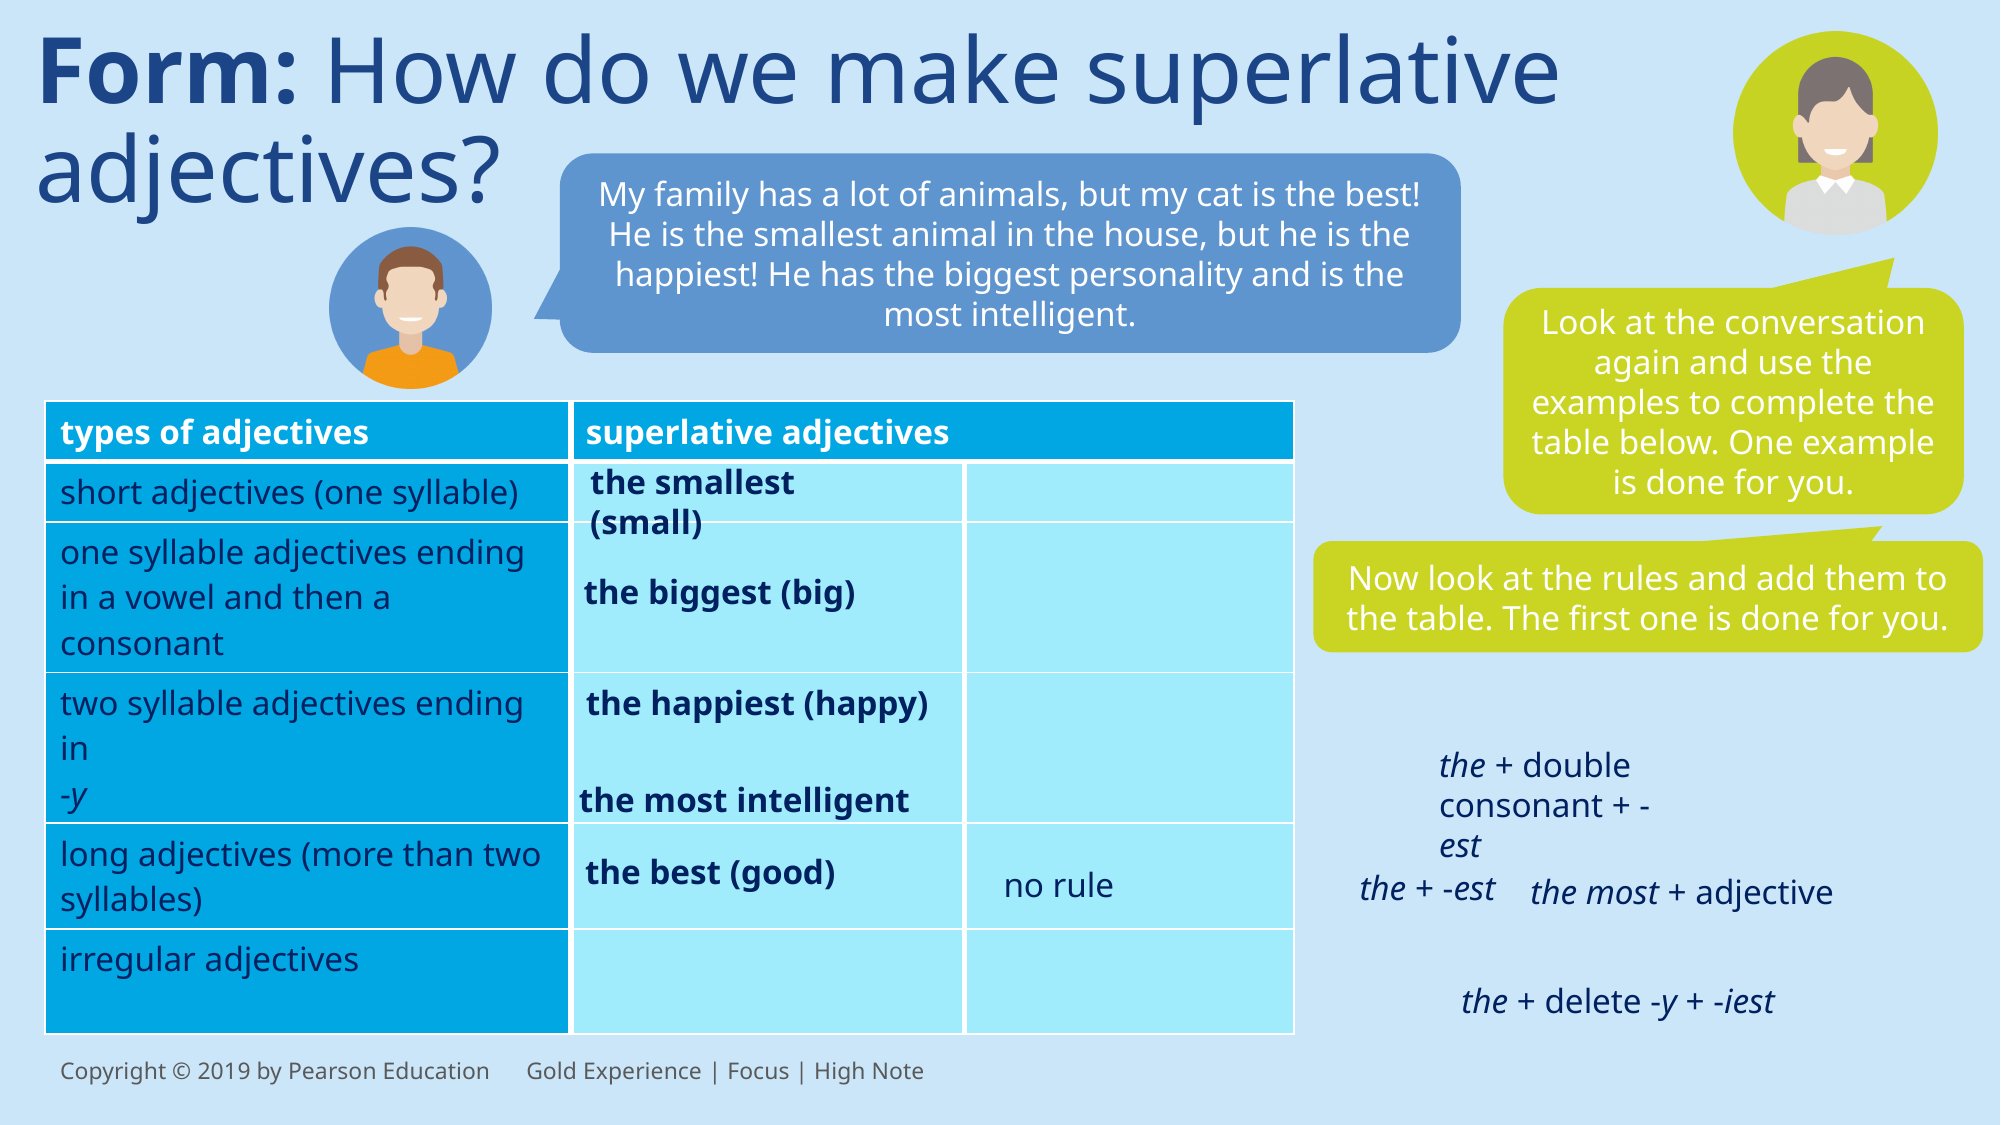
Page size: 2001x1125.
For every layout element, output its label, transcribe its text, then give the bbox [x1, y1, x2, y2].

table_cell irregular adjectives [46, 930, 568, 1033]
text_box no rule [988, 856, 1130, 912]
table_cell one syllable adjectives ending in a vowel and then a consonant [46, 523, 568, 672]
table_cell the happiest (happy) [574, 673, 962, 822]
text_box the + -est [1344, 859, 1511, 915]
table_header types of adjectives [46, 402, 568, 459]
table_cell [574, 824, 962, 928]
text_box the best (good) [570, 843, 851, 899]
table_cell [967, 824, 1293, 928]
title Form: How do we make superlative adjectives? [20, 17, 1774, 233]
table_cell [967, 673, 1293, 822]
table_cell [967, 523, 1293, 672]
text_box the most + adjective [1515, 863, 1849, 919]
text_box the smallest (small) [575, 453, 854, 549]
table_cell two syllable adjectives ending in -y [46, 673, 568, 822]
table_header superlative adjectives [574, 402, 1293, 459]
text_box Look at the conversation again and use the examples to complete the table below. One example is done for you. [1501, 255, 1966, 517]
table_cell long adjectives (more than two syllables) [46, 824, 568, 928]
picture [329, 226, 492, 390]
table_cell [574, 523, 962, 672]
text_box the + delete -y + -iest [1446, 972, 1790, 1028]
text_box the + double consonant + -est [1424, 736, 1706, 872]
table_cell [967, 464, 1293, 521]
text_box the most intelligent [564, 772, 945, 827]
table_cell [574, 930, 962, 1033]
text_box My family has a lot of animals, but my cat is the best! He is the smallest animal in the house, but he is the happiest! He has the biggest personality and is the most intelligent. [532, 151, 1463, 355]
picture [1733, 31, 1938, 235]
table_cell [967, 930, 1293, 1033]
table_cell [854, 464, 962, 521]
text_box Now look at the rules and add them to the table. The first one is done for you. [1311, 524, 1986, 655]
footer Copyright © 2019 by Pearson Education Gold Experience | Focus | High Note [45, 1040, 1084, 1101]
table_cell short adjectives (one syllable) [46, 464, 568, 521]
text_box the biggest (big) [568, 563, 871, 619]
